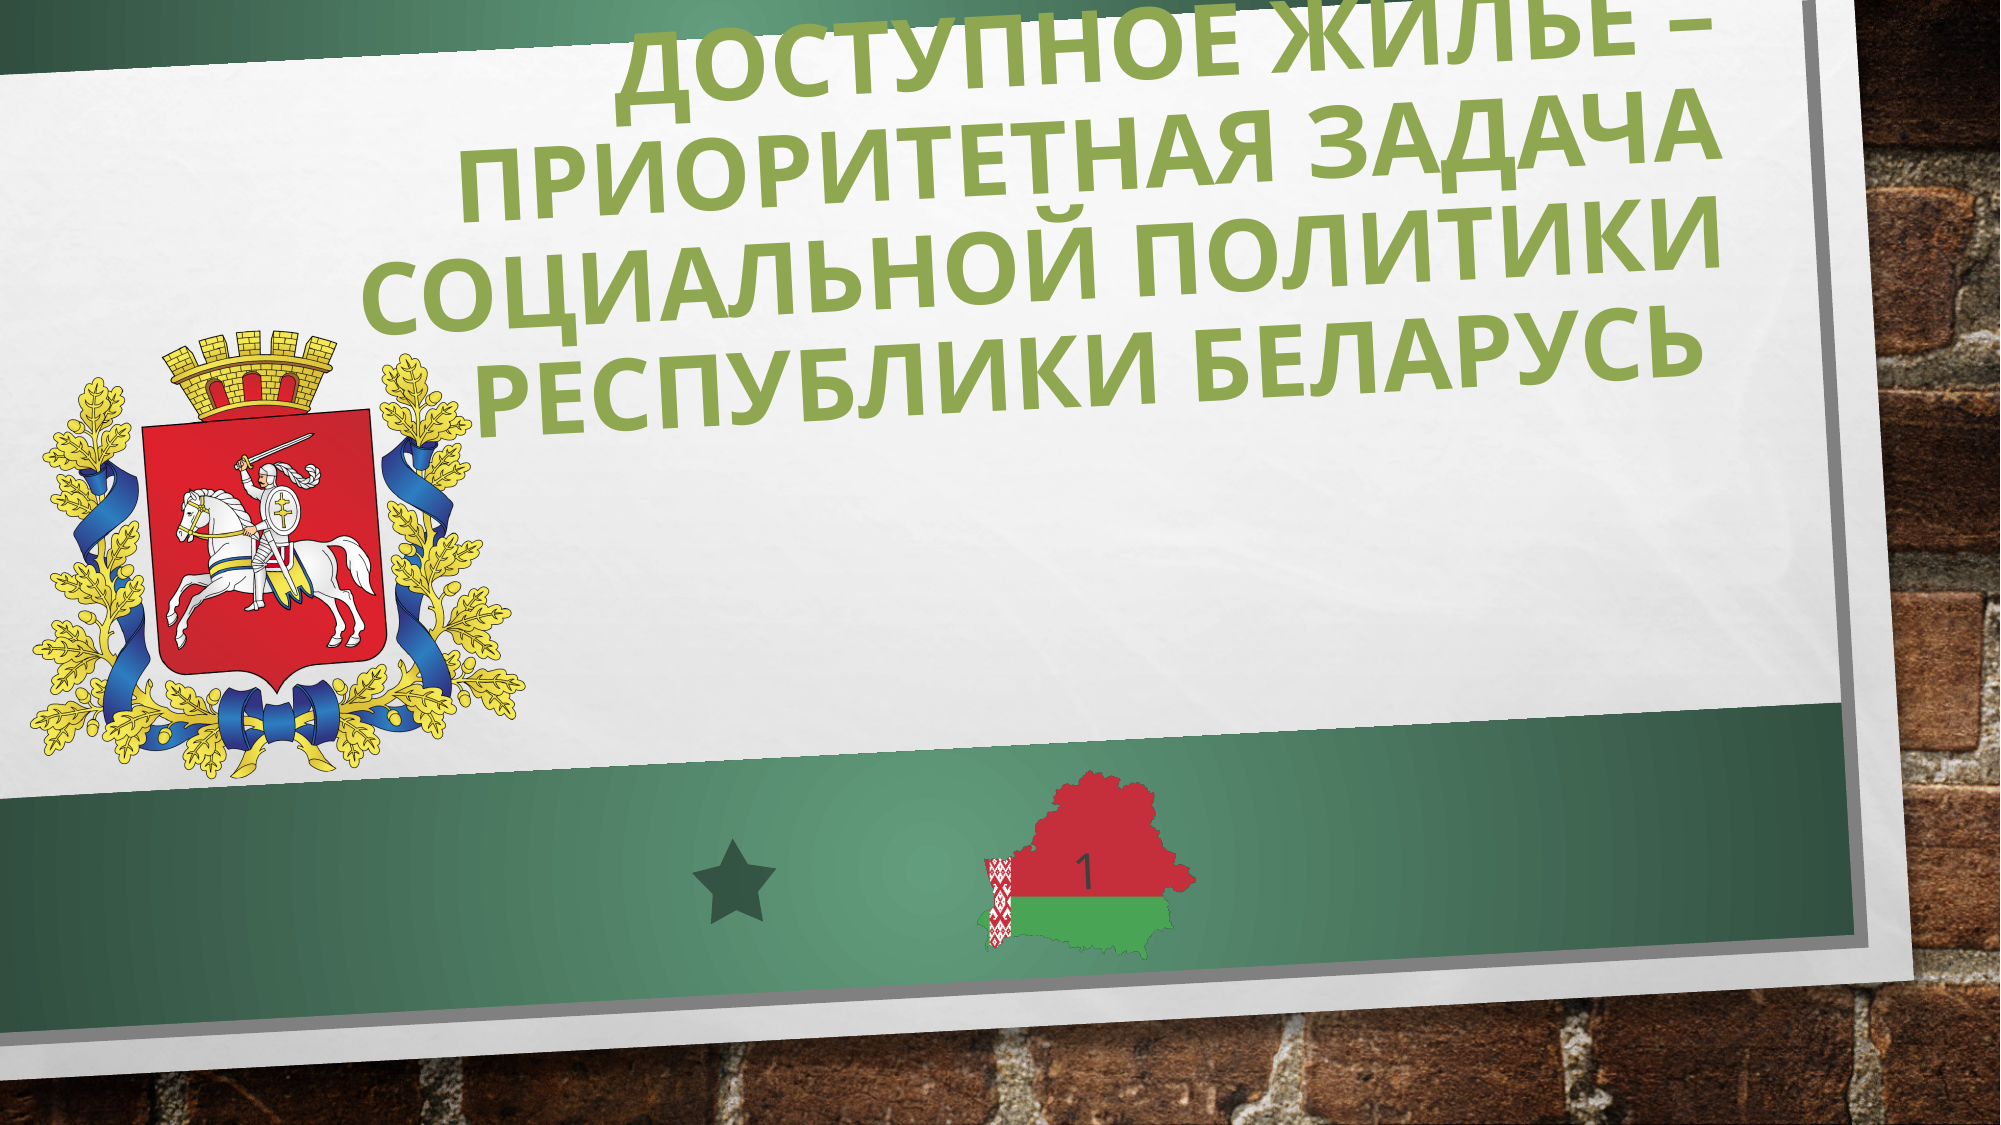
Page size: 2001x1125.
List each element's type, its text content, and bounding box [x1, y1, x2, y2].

picture [977, 770, 1197, 960]
title ДОСТУПНОЕ ЖИЛЬЕ – ПРИОРИТЕТНАЯ ЗАДАЧА СОЦИАЛЬНОЙ ПОЛИТИКИ РЕСПУБЛИКИ БЕЛАРУСЬ [135, 67, 1758, 586]
picture [0, 0, 2000, 1125]
picture [1, 312, 531, 794]
